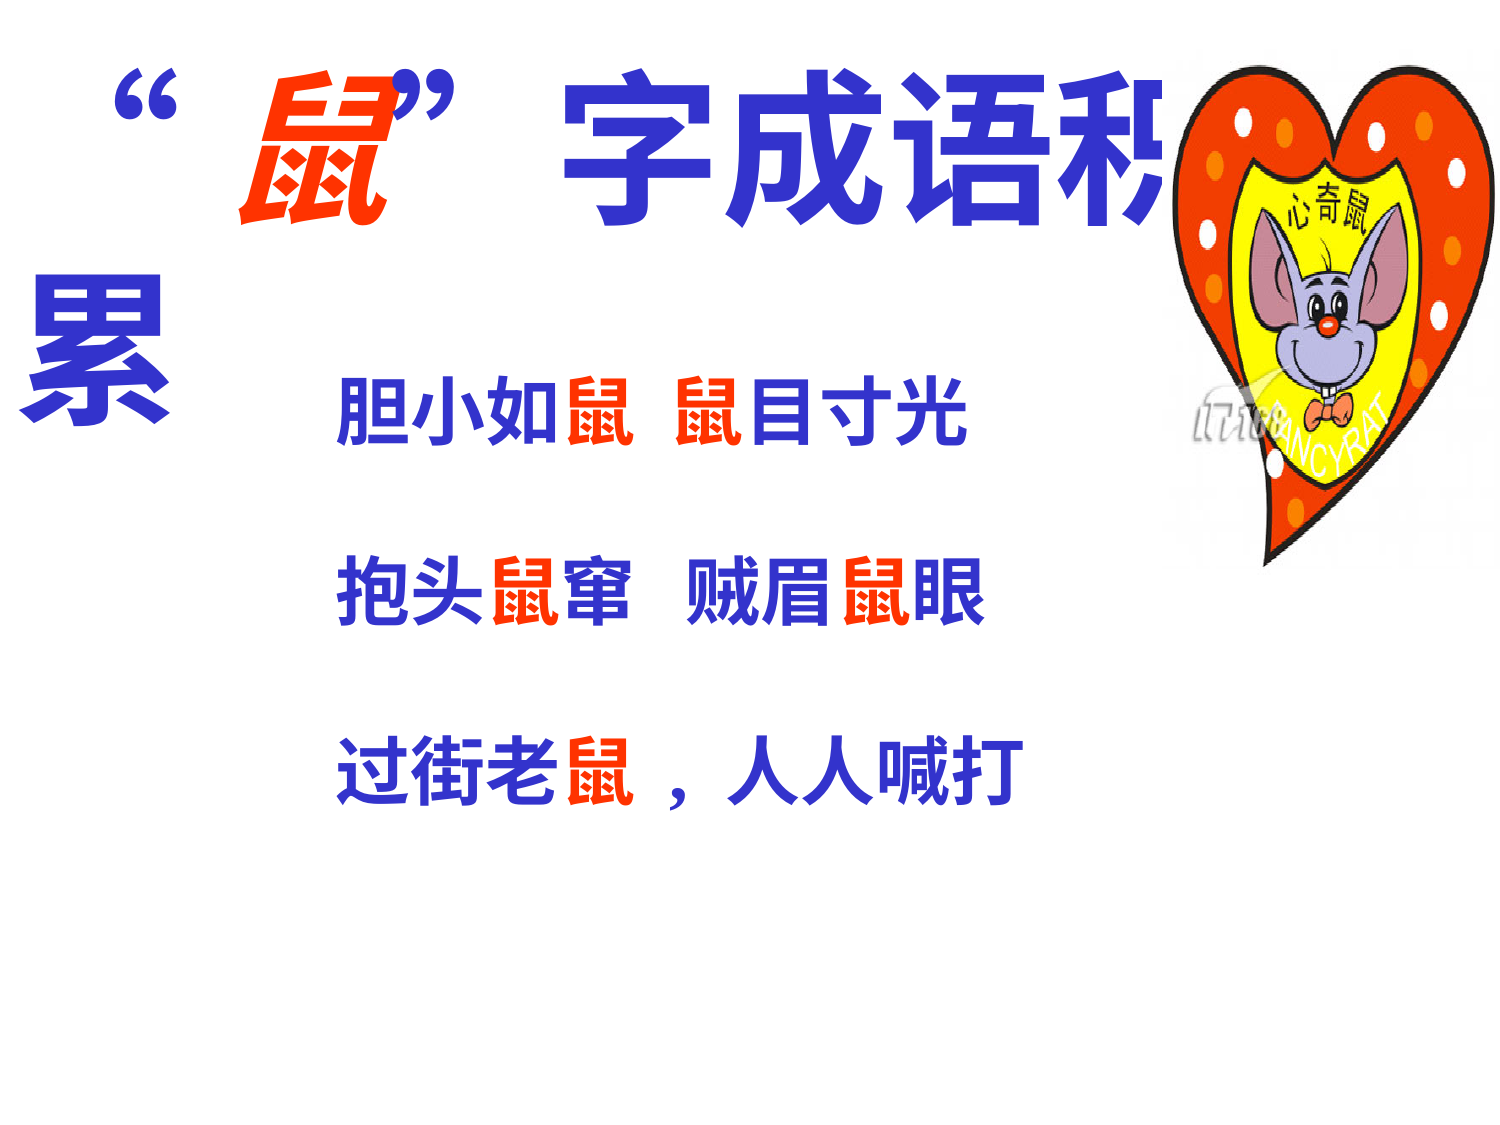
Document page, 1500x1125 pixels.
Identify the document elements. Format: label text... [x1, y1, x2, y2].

text_box “鼠”字成语积累 [0, 37, 1288, 453]
text_box 胆小如鼠 鼠目寸光 抱头鼠窜 贼眉鼠眼 过街老鼠 , 人人喊打 [275, 356, 1050, 912]
picture [1162, 49, 1500, 575]
